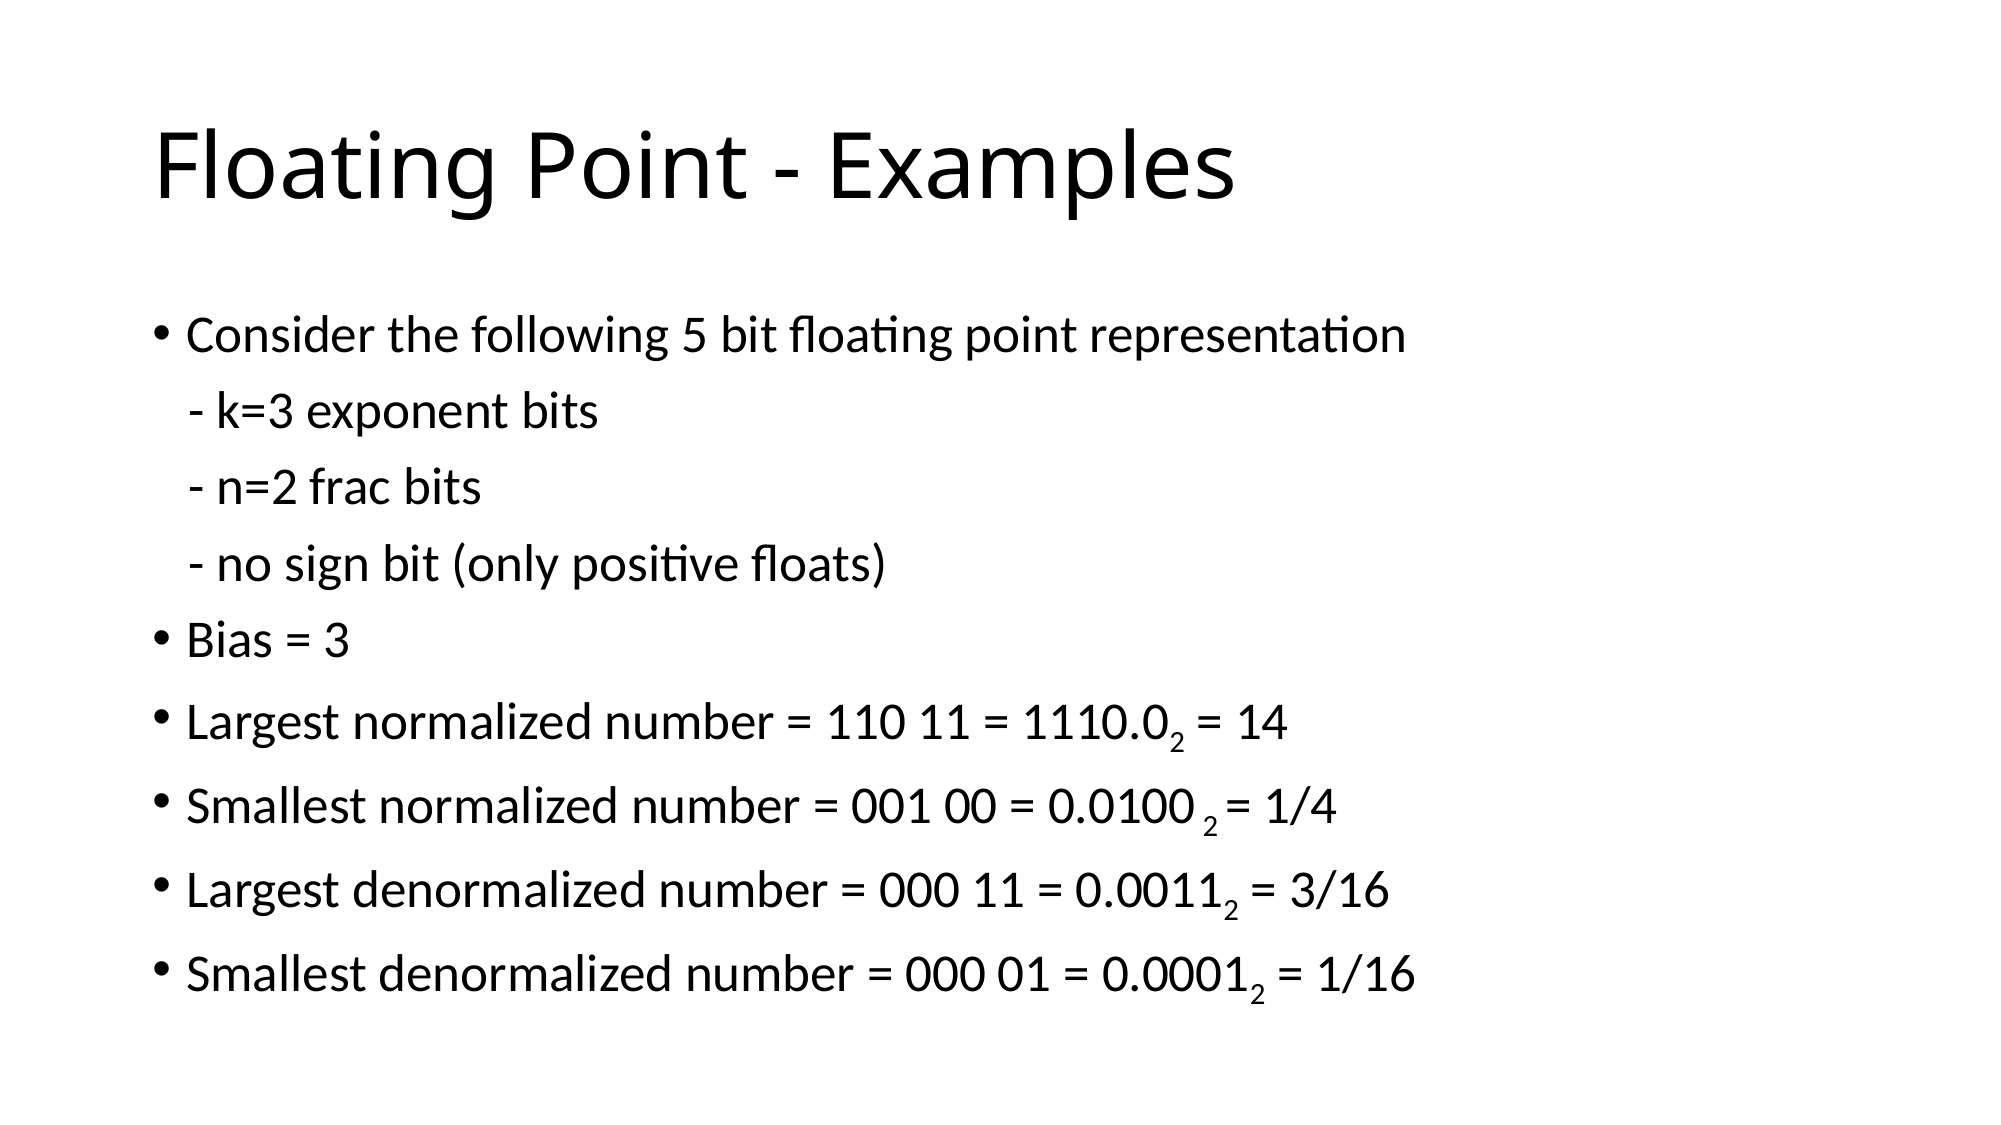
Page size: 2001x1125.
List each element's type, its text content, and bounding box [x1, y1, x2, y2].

list Consider the following 5 bit floating point representation - k=3 exponent bits - n=2 frac bits - no sign bit (only positive floats) Bias = 3 Largest normalized number = 110 11 = 1110.02 = 14 Smallest normalized number = 001 00 = 0.0100 2 = 1/4 Largest denormalized number = 000 11 = 0.00112 = 3/16 Smallest denormalized number = 000 01 = 0.00012 = 1/16 [137, 299, 1863, 1014]
title Floating Point - Examples [137, 59, 1863, 278]
